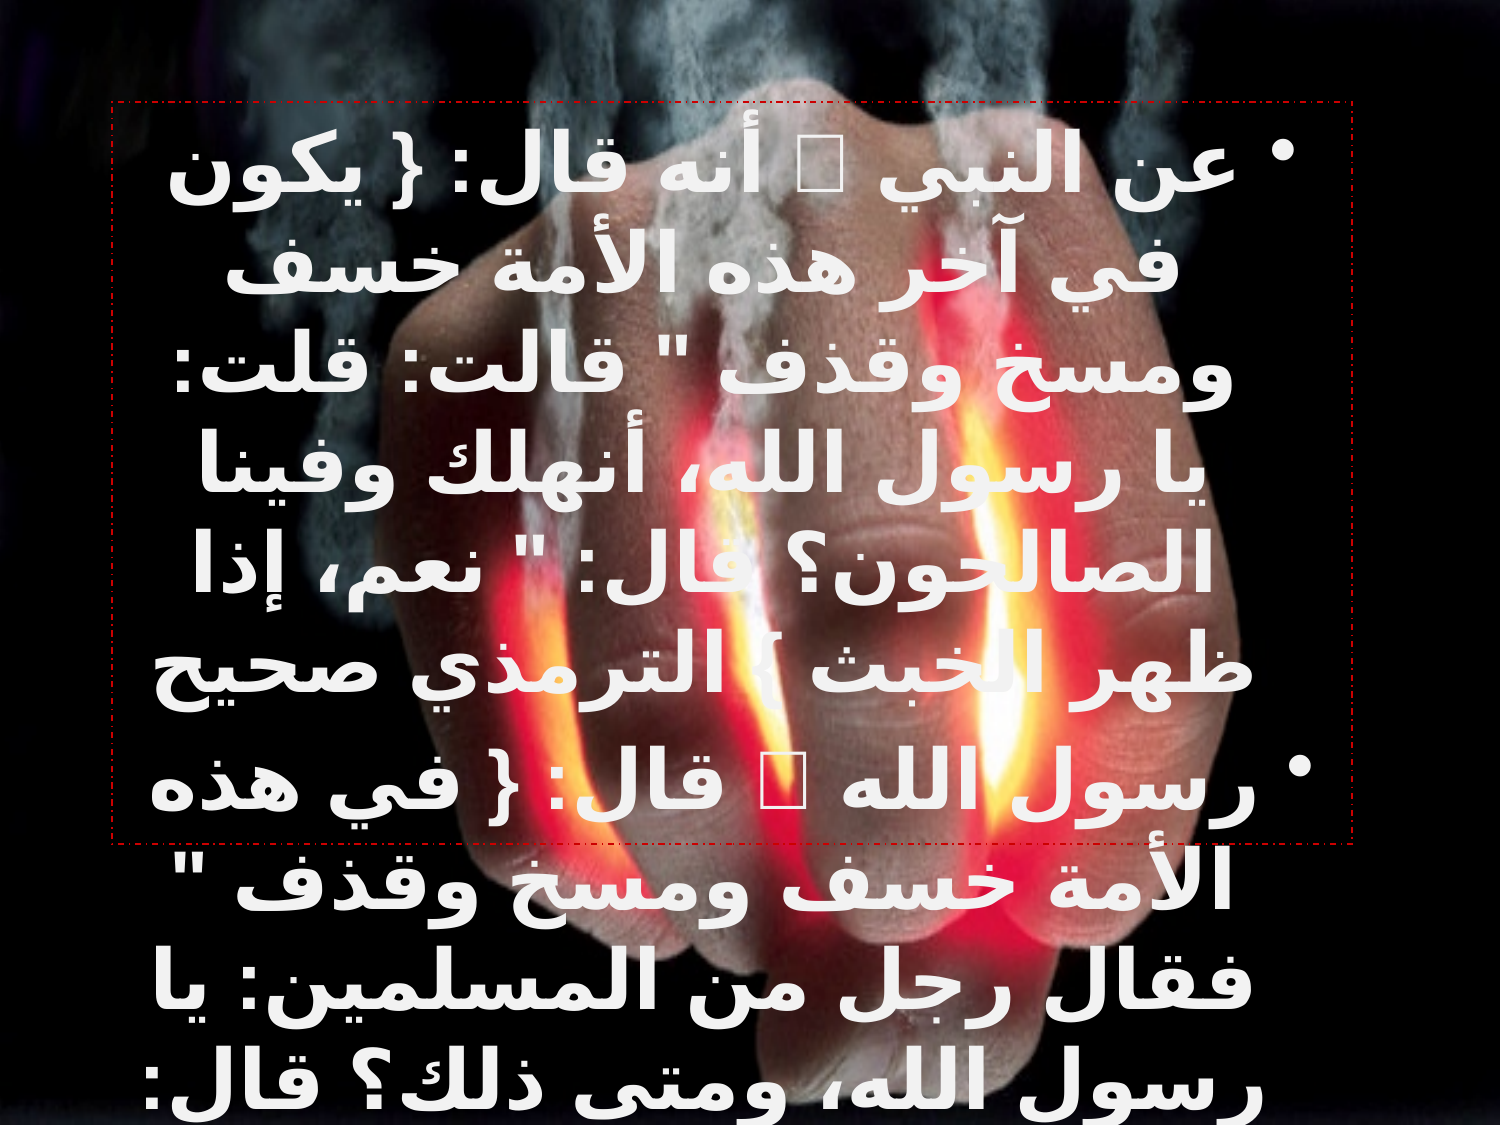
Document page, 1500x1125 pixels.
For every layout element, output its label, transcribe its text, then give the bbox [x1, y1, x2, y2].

list عن النبي  أنه قال: { يكون في آخر هذه الأمة خسف ومسخ وقذف " قالت: قلت: يا رسول الله، أنهلك وفينا الصالحون؟ قال: " نعم، إذا ظهر الخبث } الترمذي صحيح رسول الله  قال: { في هذه الأمة خسف ومسخ وقذف " فقال رجل من المسلمين: يا رسول الله، ومتى ذلك؟ قال: " إذا ظهرت المعازف وكثرت القيان وشربت الخمور } الترمذي صحيح , فماذا نرى في زماننا هذا؟؟!! [111, 101, 1353, 845]
picture [0, 0, 1500, 1125]
